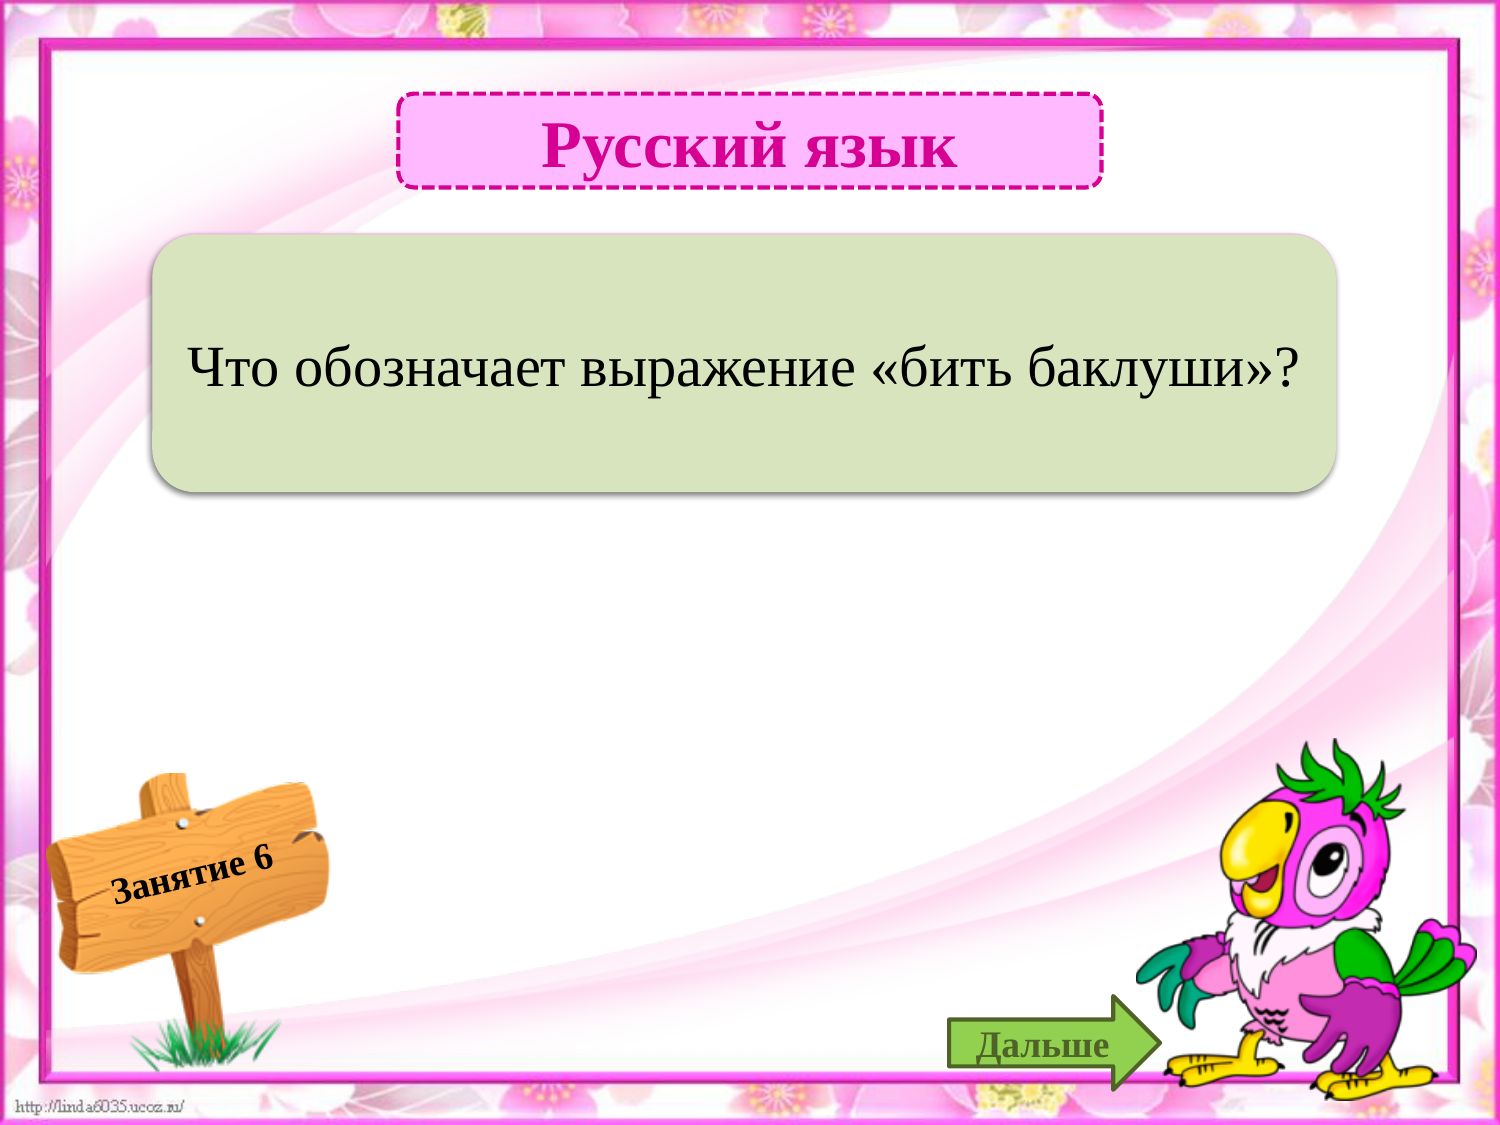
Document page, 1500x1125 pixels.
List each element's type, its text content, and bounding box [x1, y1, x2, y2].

text_box [150, 232, 1338, 495]
text_box Дальше [947, 994, 1163, 1092]
text_box Русский язык [396, 91, 1104, 190]
picture [0, 0, 1500, 1125]
